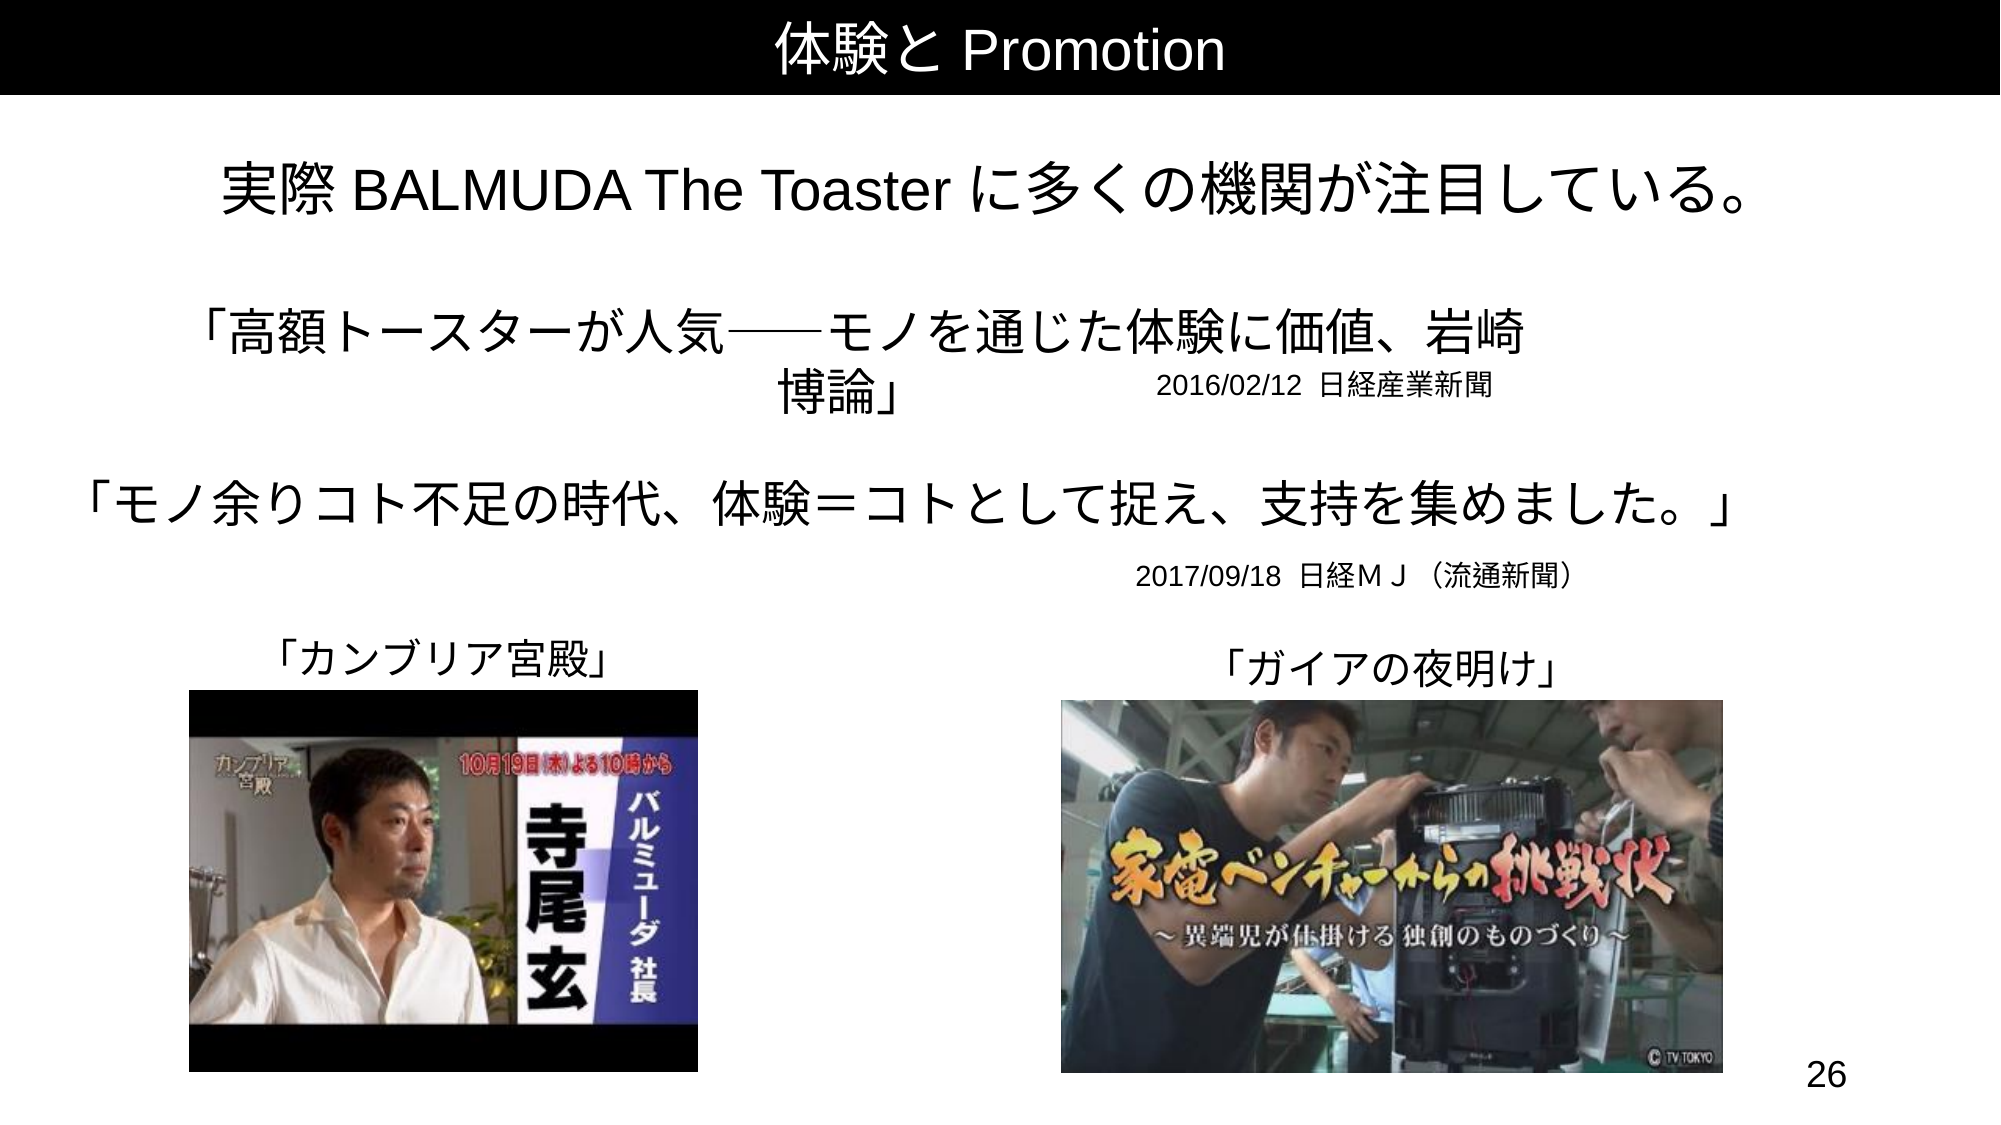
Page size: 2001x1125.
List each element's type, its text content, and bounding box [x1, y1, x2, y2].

text_box 「高額トースターが人気――モノを通じた体験に価値、岩崎博論」 [149, 293, 1554, 429]
picture [1061, 700, 1723, 1073]
text_box 「ガイアの夜明け」 [1189, 635, 1595, 700]
text_box 2017/09/18 日経ＭＪ（流通新聞） [1120, 549, 1605, 600]
text_box 2016/02/12 日経産業新聞 [1141, 359, 1509, 409]
text_box 「カンブリア宮殿」 [241, 625, 646, 690]
slide_number 26 [1412, 1042, 1863, 1103]
text_box 実際BALMUDA The Toasterに多くの機関が注目している。 [206, 144, 1795, 230]
text_box 体験とPromotion [0, 0, 2000, 95]
picture [189, 690, 698, 1072]
text_box 「モノ余りコト不足の時代、体験＝コトとして捉え、支持を集めました。」 [46, 465, 1775, 540]
